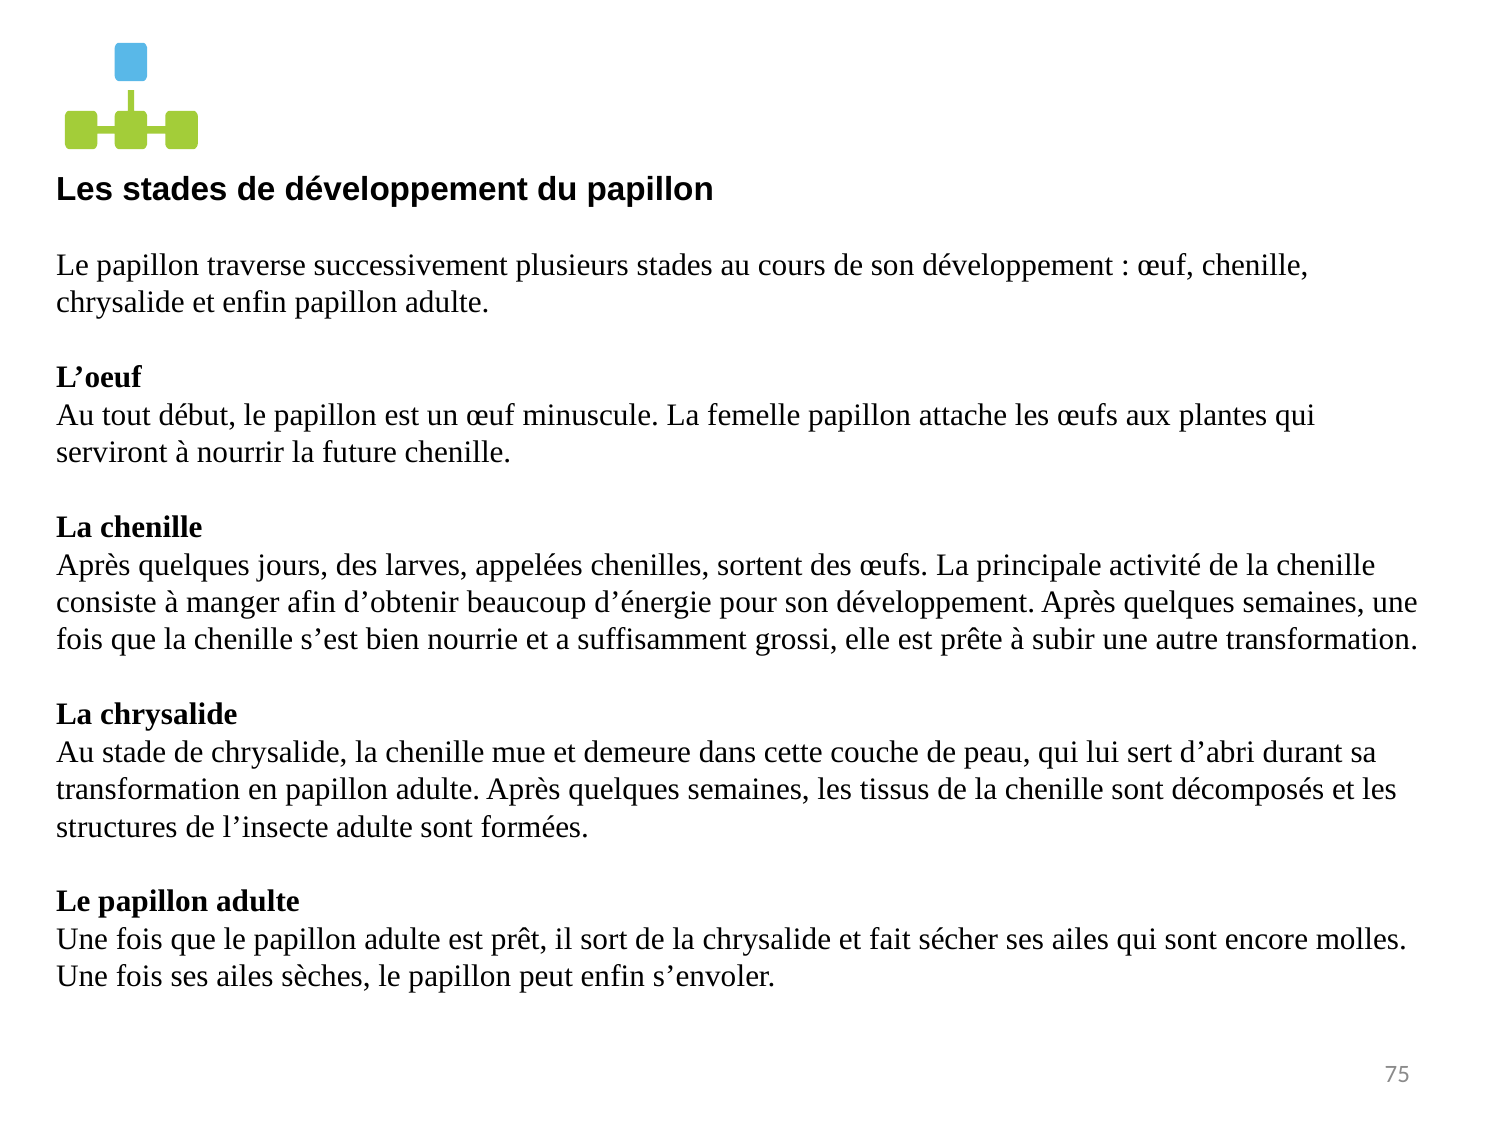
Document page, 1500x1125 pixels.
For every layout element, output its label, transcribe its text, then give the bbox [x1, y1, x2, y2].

text_box Les stades de développement du papillon Le papillon traverse successivement plusieurs stades au cours de son développement : œuf, chenille, chrysalide et enfin papillon adulte. L’oeuf Au tout début, le papillon est un œuf minuscule. La femelle papillon attache les œufs aux plantes qui serviront à nourrir la future chenille. La chenille Après quelques jours, des larves, appelées chenilles, sortent des œufs. La principale activité de la chenille consiste à manger afin d’obtenir beaucoup d’énergie pour son développement. Après quelques semaines, une fois que la chenille s’est bien nourrie et a suffisamment grossi, elle est prête à subir une autre transformation. La chrysalide Au stade de chrysalide, la chenille mue et demeure dans cette couche de peau, qui lui sert d’abri durant sa transformation en papillon adulte. Après quelques semaines, les tissus de la chenille sont décomposés et les structures de l’insecte adulte sont formées. Le papillon adulte Une fois que le papillon adulte est prêt, il sort de la chrysalide et fait sécher ses ailes qui sont encore molles. Une fois ses ailes sèches, le papillon peut enfin s’envoler. [41, 44, 1447, 1001]
slide_number 75 [1074, 1042, 1425, 1103]
picture [64, 42, 199, 150]
